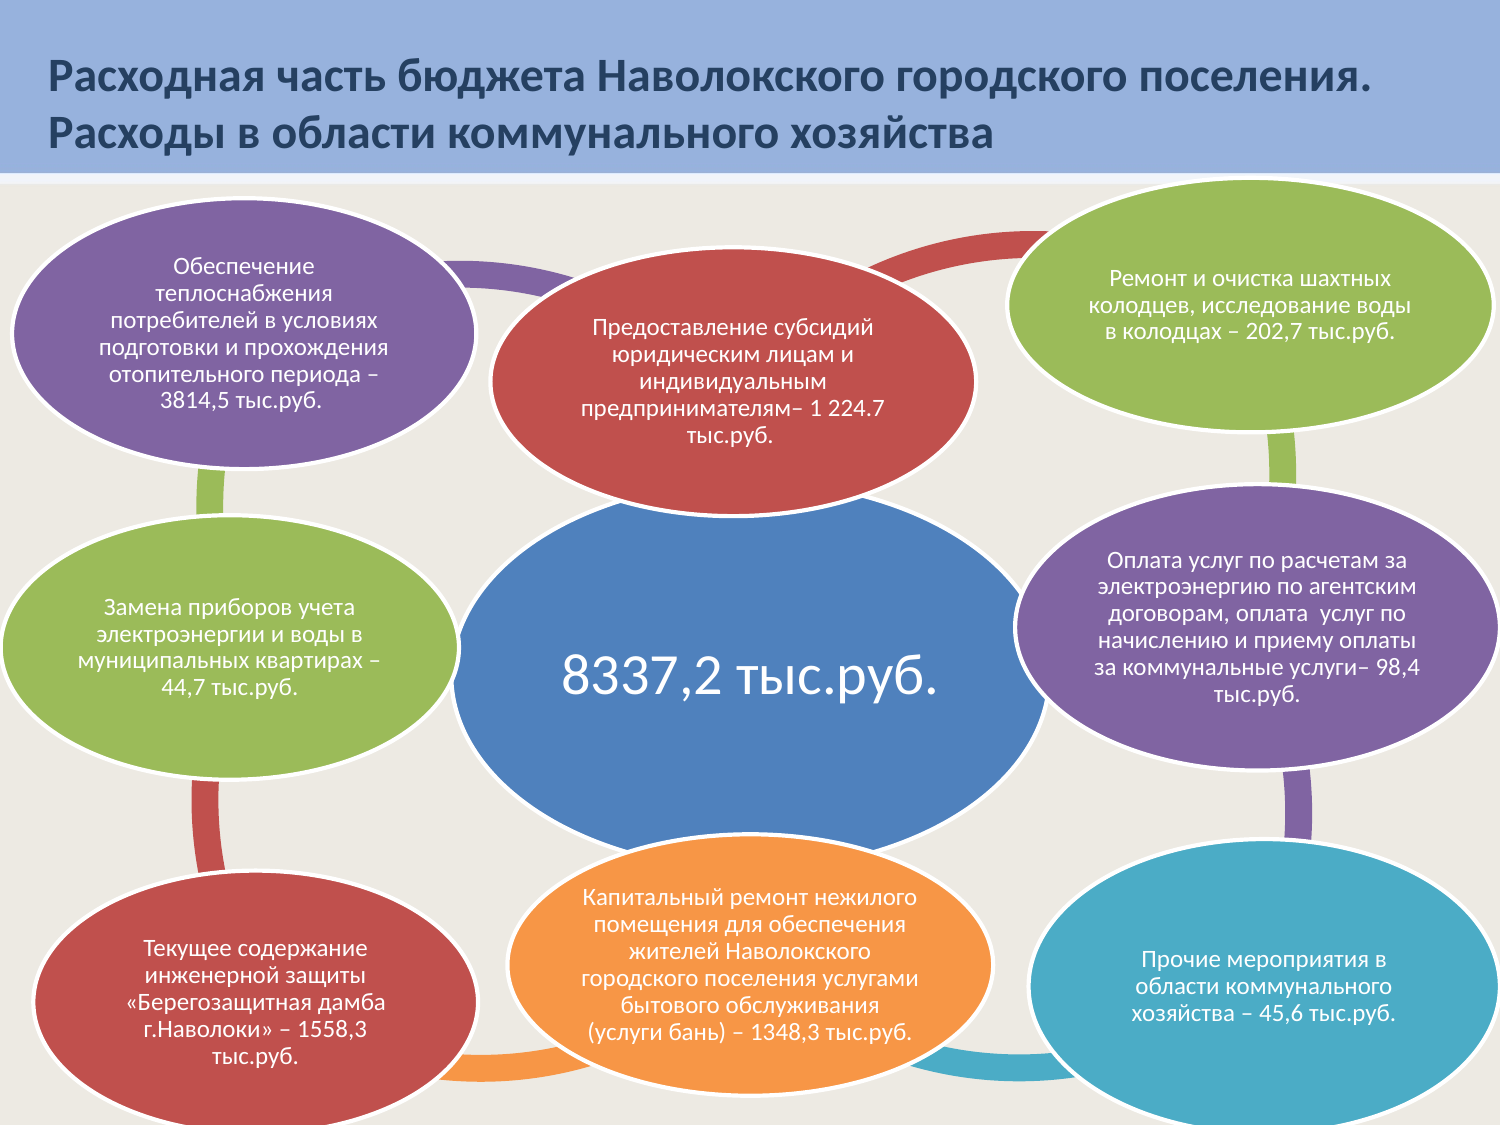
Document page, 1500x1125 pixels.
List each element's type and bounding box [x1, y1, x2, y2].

picture [0, 0, 1500, 177]
text_box [0, 177, 1500, 1125]
